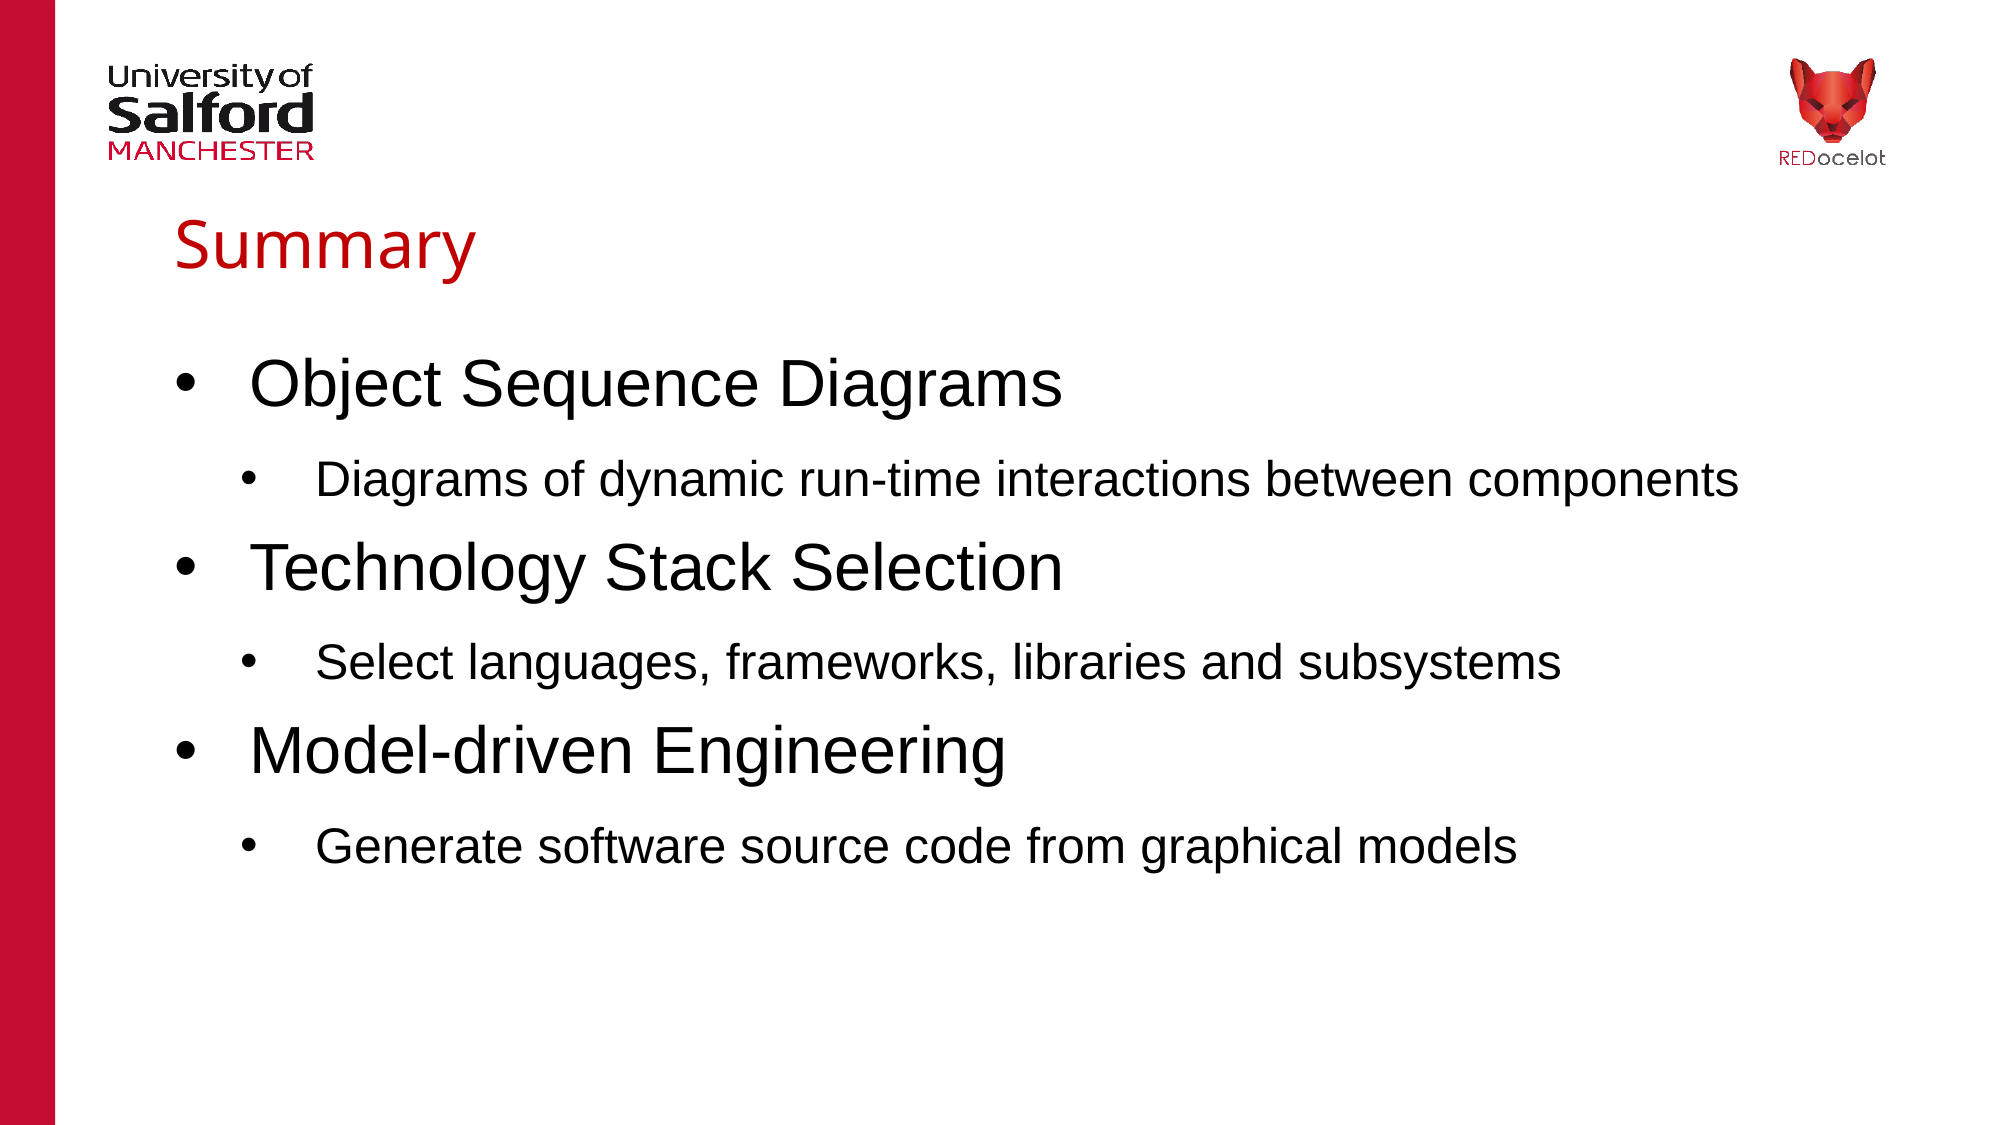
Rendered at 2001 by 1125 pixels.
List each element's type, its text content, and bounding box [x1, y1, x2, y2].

title Summary [159, 201, 1899, 310]
list Object Sequence Diagrams Diagrams of dynamic run-time interactions between components Technology Stack Selection Select languages, frameworks, libraries and subsystems Model-driven Engineering Generate software source code from graphical models [159, 340, 1899, 1004]
picture [1766, 43, 1899, 180]
picture [60, 27, 362, 196]
